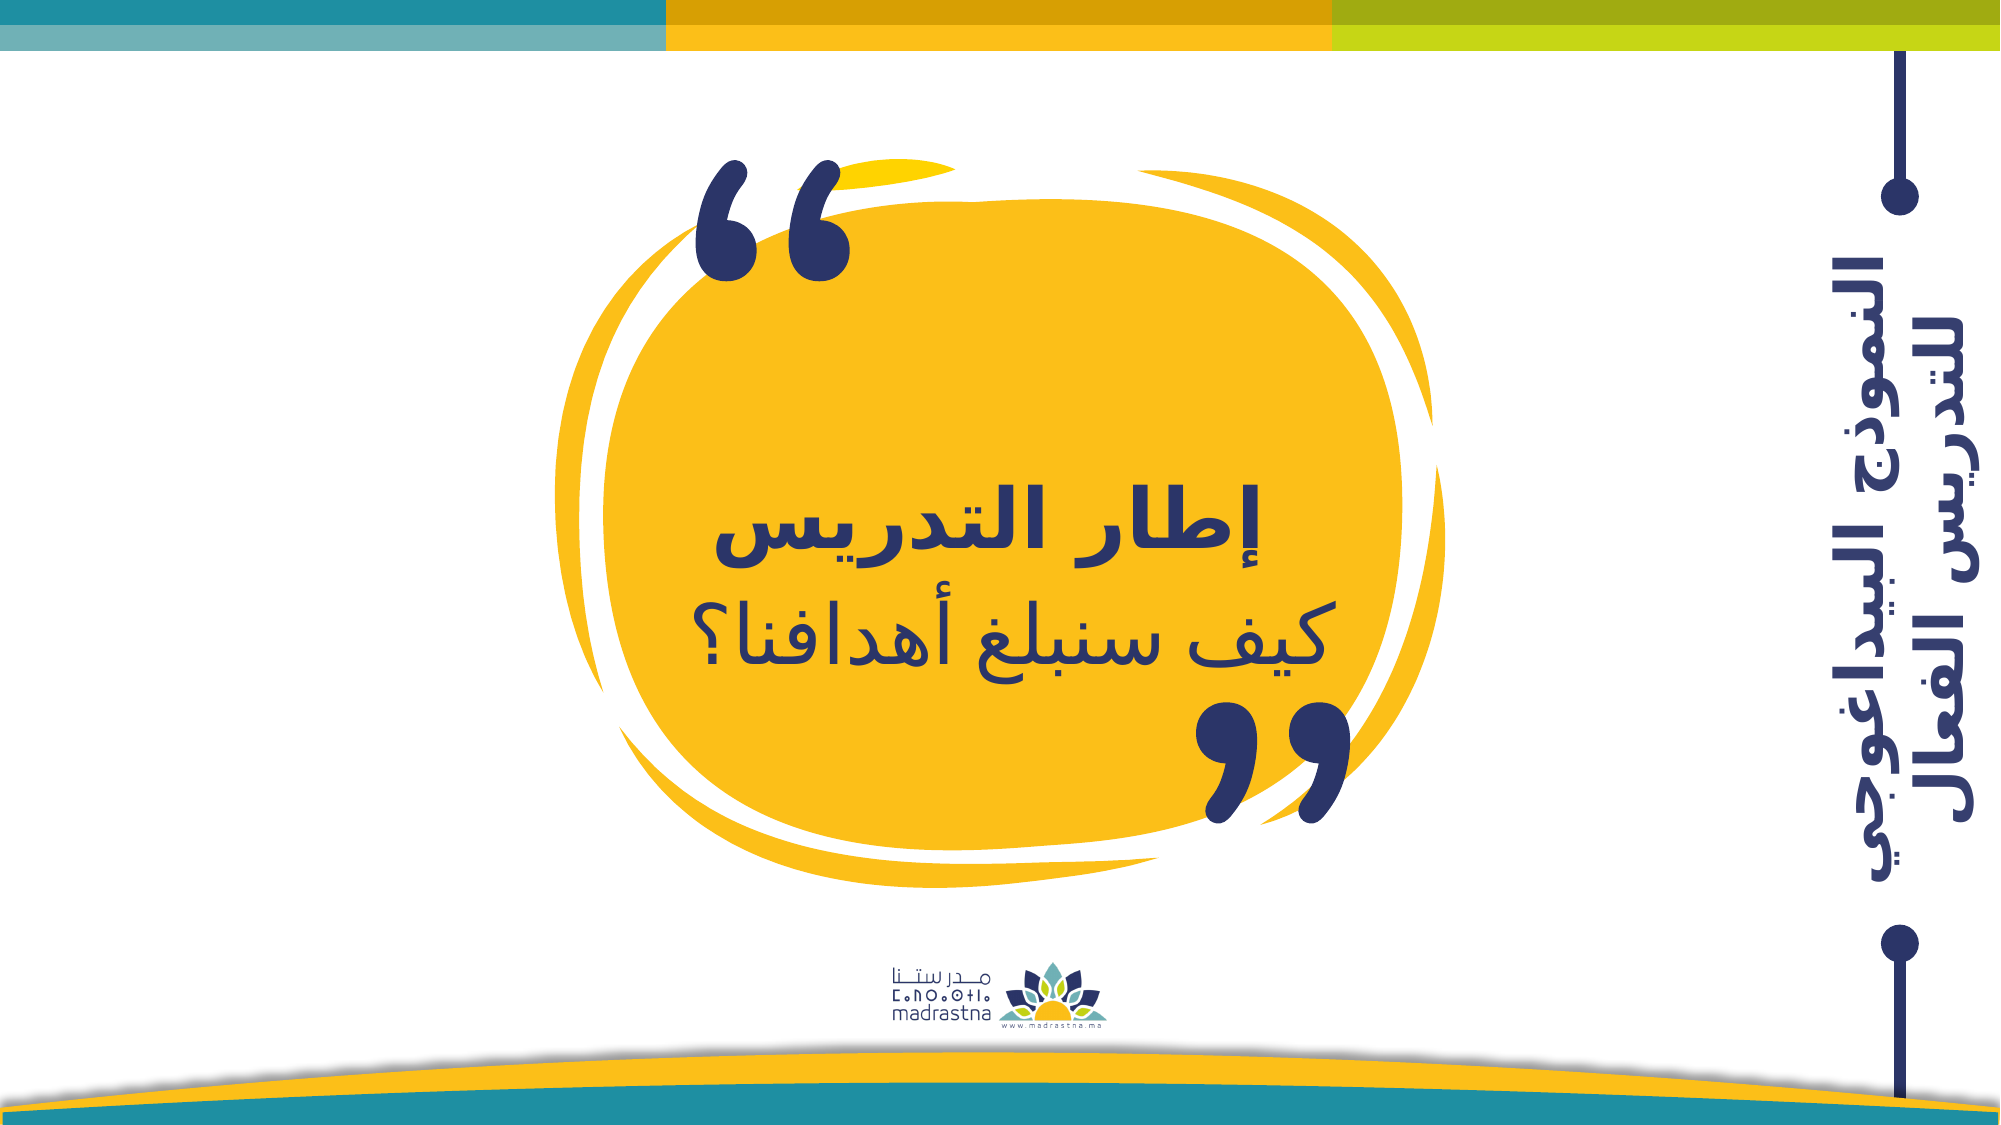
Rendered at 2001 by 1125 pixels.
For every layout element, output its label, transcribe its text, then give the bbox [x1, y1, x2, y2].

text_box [1881, 52, 1918, 215]
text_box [0, 0, 2000, 52]
picture [893, 962, 1107, 1028]
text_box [1881, 925, 1918, 1052]
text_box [0, 1052, 2000, 1125]
text_box النموذج البيداغوجي للتدريس الفعال [1819, 213, 1975, 926]
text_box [554, 159, 1446, 888]
